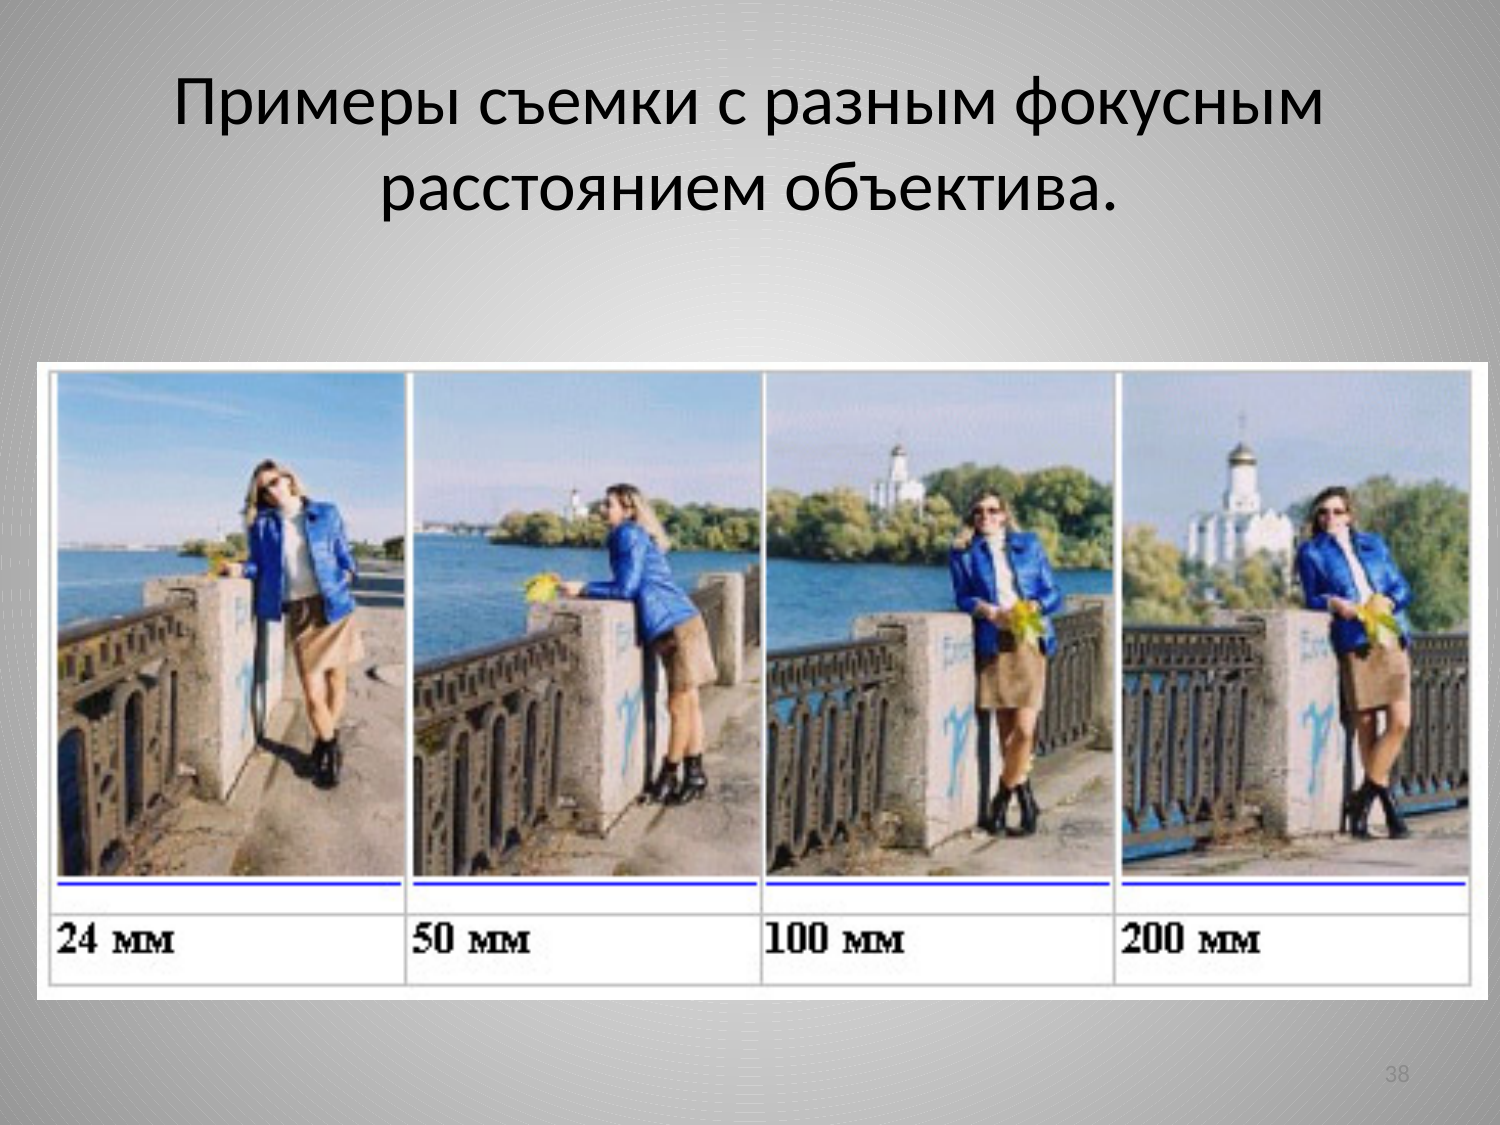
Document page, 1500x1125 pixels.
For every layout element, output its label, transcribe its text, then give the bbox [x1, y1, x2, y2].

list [37, 362, 1488, 1001]
title Примеры съемки с разным фокусным расстоянием объектива. [75, 45, 1425, 233]
slide_number 38 [1074, 1042, 1425, 1103]
